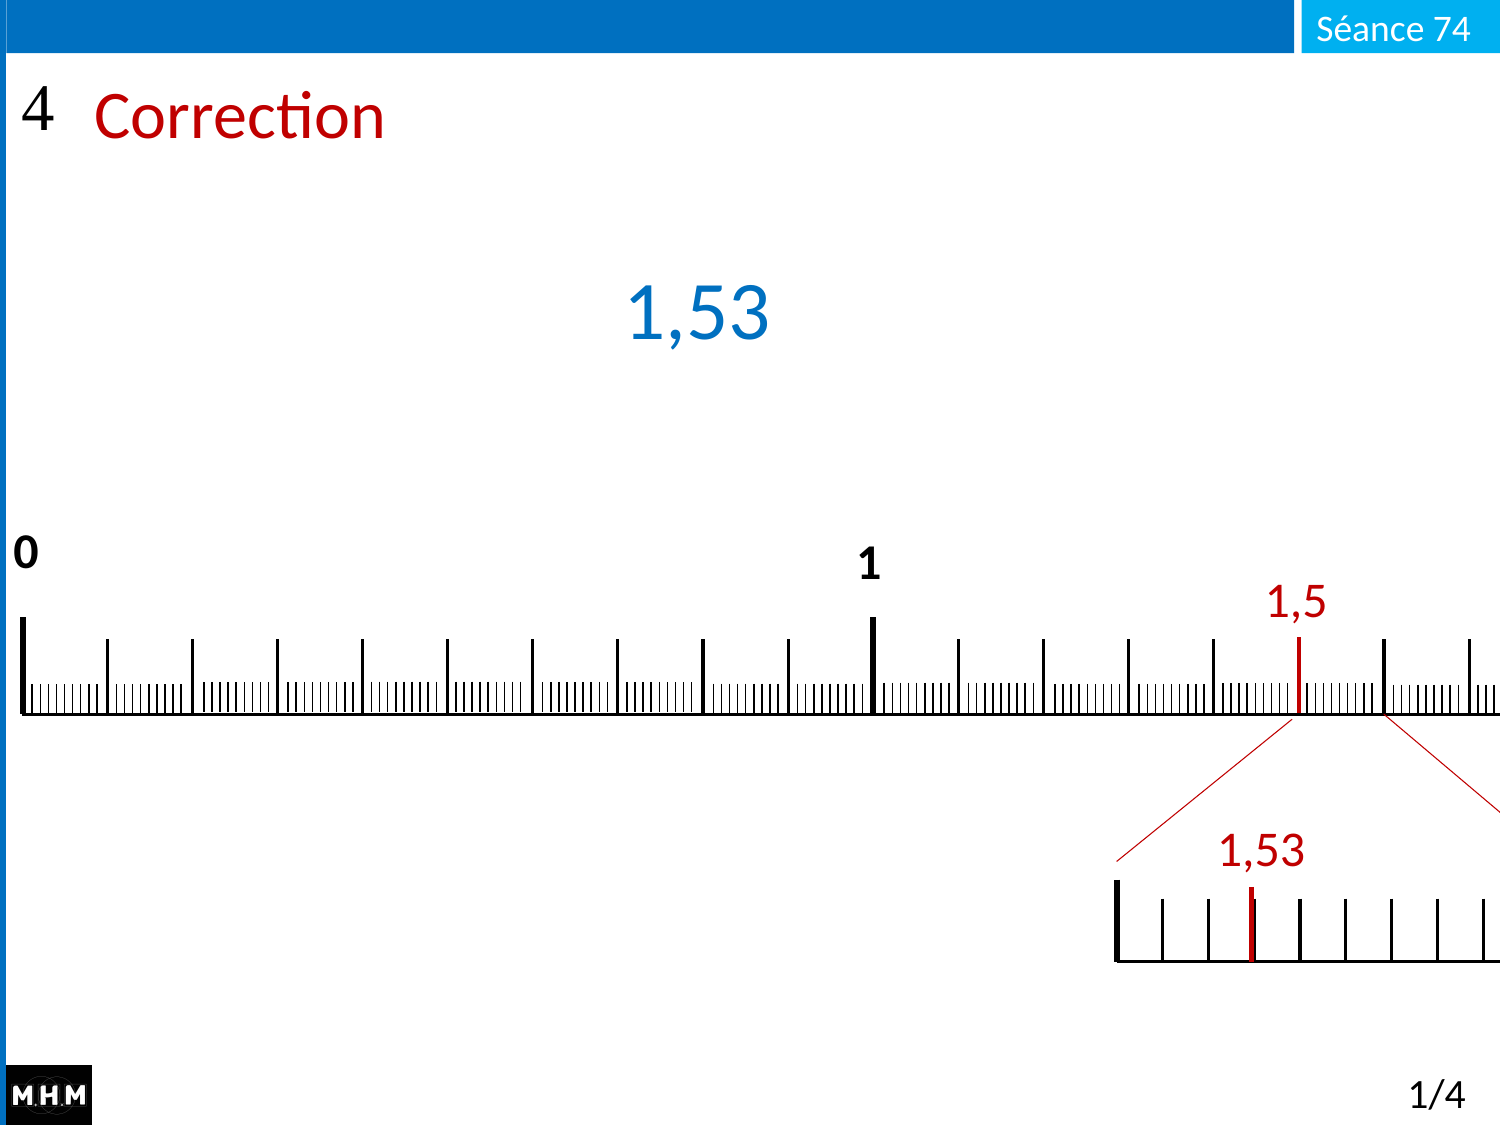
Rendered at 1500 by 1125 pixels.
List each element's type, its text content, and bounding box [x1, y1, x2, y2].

text_box 1,5 [1249, 559, 1392, 616]
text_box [1116, 719, 1293, 862]
picture [6, 1065, 92, 1125]
text_box 1,53 [608, 249, 815, 364]
text_box 1 [841, 522, 901, 597]
list 1/4 [1373, 1064, 1500, 1125]
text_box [1116, 879, 1500, 962]
text_box 0 [0, 511, 58, 587]
title Correction [79, 71, 1374, 161]
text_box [22, 616, 1500, 716]
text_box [1383, 714, 1500, 876]
text_box 1,53 [1202, 809, 1344, 879]
